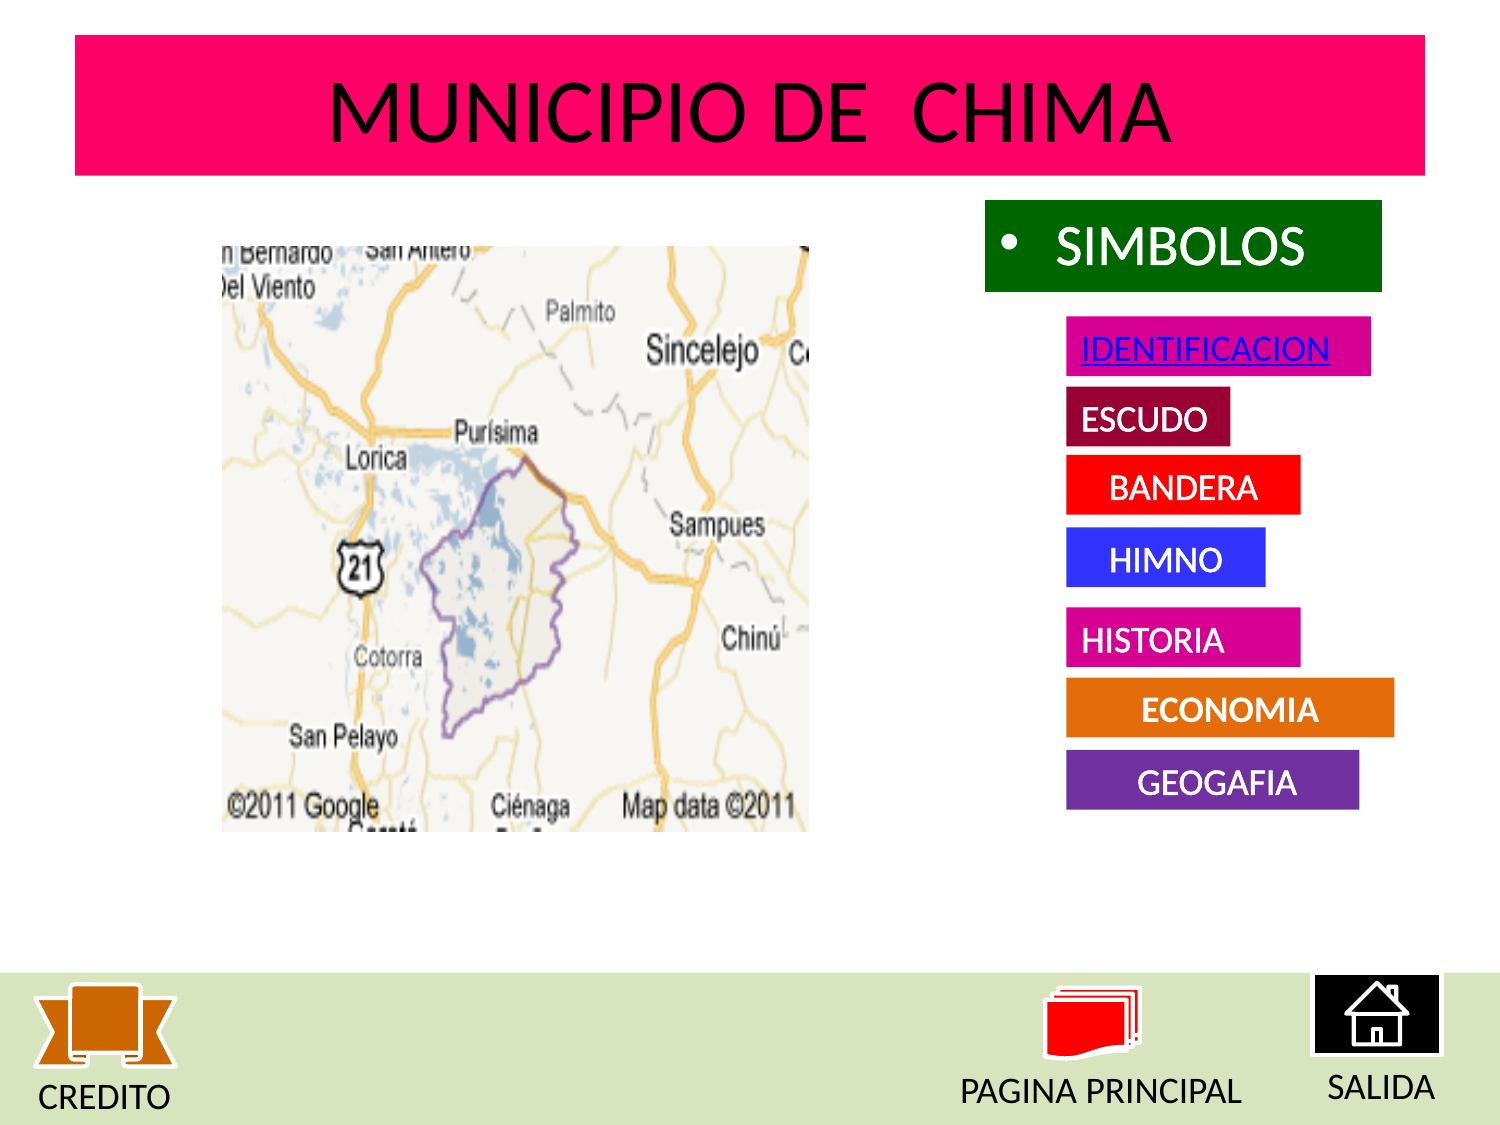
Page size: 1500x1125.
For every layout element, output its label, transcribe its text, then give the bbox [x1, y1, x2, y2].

text_box BANDERA [1066, 454, 1301, 515]
picture [222, 245, 809, 833]
text_box CREDITO [23, 1064, 223, 1125]
text_box HISTORIA [1066, 607, 1301, 668]
text_box ESCUDO [1066, 386, 1231, 447]
title MUNICIPIO DE CHIMA [75, 35, 1425, 176]
text_box [1310, 971, 1444, 1057]
text_box [1083, 1037, 1142, 1059]
text_box ECONOMIA [1066, 677, 1395, 738]
text_box IDENTIFICACION [1066, 316, 1372, 377]
text_box [1043, 985, 1142, 1061]
text_box PAGINA PRINCIPAL [945, 1058, 1274, 1119]
text_box [0, 971, 1500, 1125]
text_box SIMBOLOS [984, 199, 1383, 293]
text_box GEOGAFIA [1066, 749, 1360, 810]
text_box SALIDA [1312, 1054, 1465, 1115]
text_box [1356, 1016, 1397, 1042]
text_box [33, 982, 178, 1069]
text_box HIMNO [1066, 527, 1266, 588]
